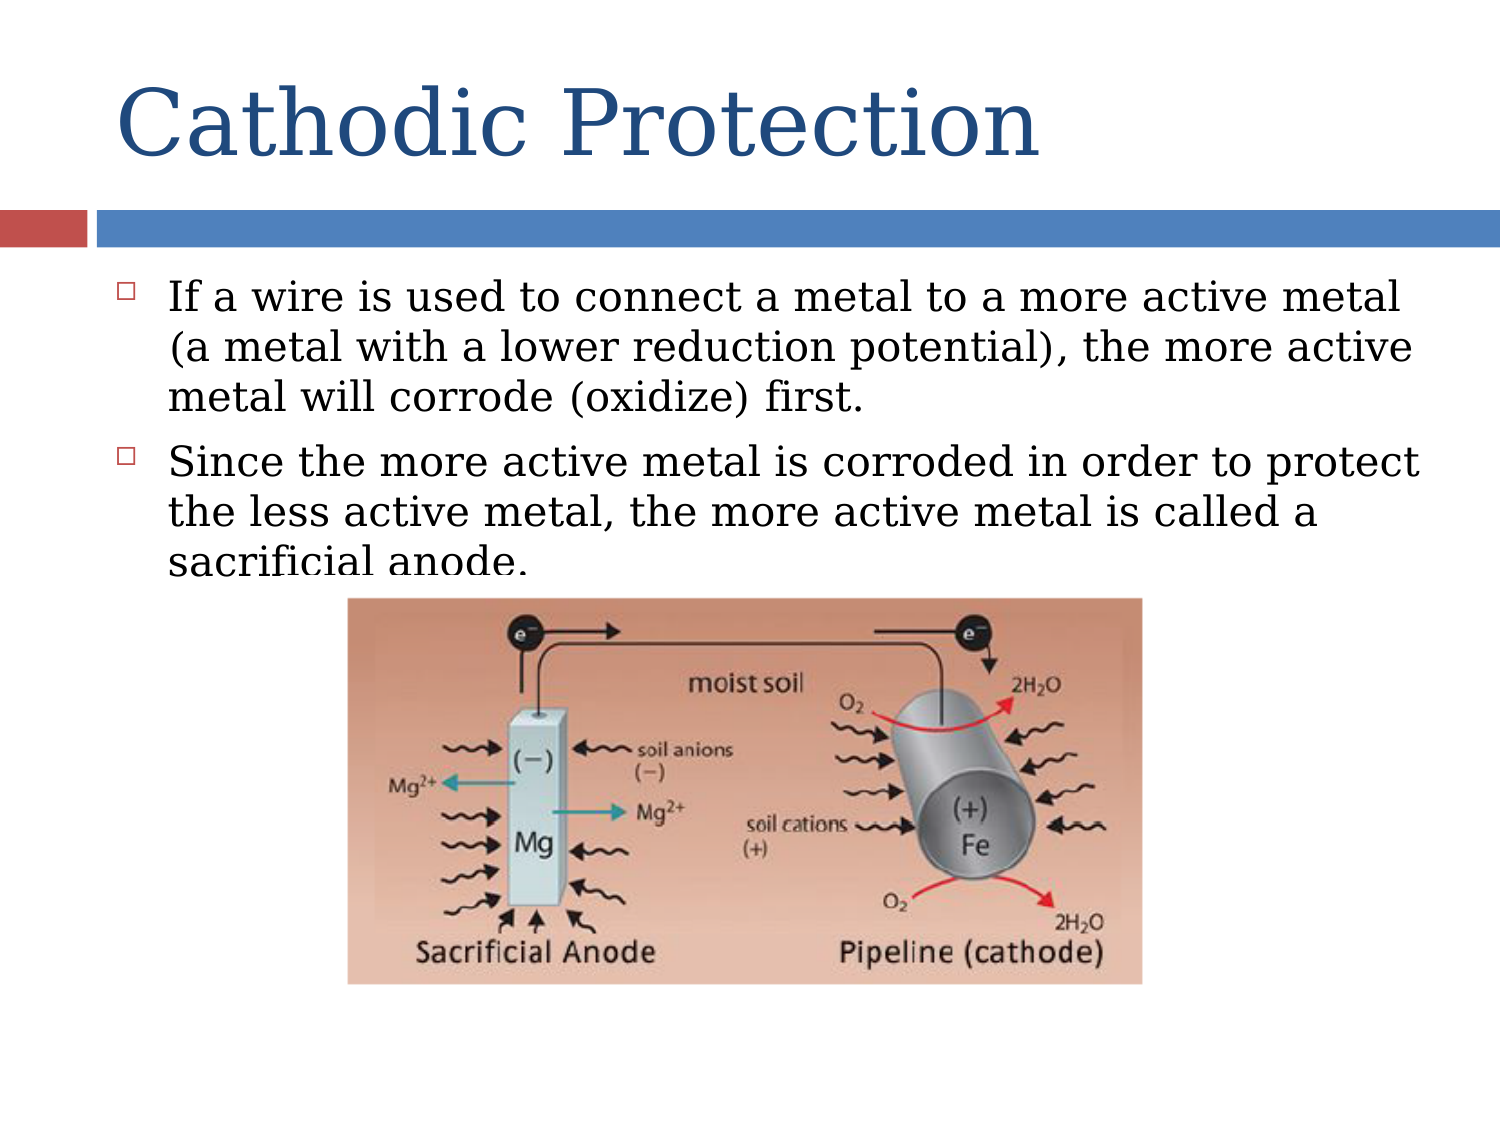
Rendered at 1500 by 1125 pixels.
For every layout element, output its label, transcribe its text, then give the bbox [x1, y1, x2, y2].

title Cathodic Protection [100, 37, 1438, 200]
picture [280, 575, 1220, 1000]
list If a wire is used to connect a metal to a more active metal (a metal with a lower reduction potential), the more active metal will corrode (oxidize) first. Since the more active metal is corroded in order to protect the less active metal, the more active metal is called a sacrificial anode. [100, 262, 1438, 1000]
